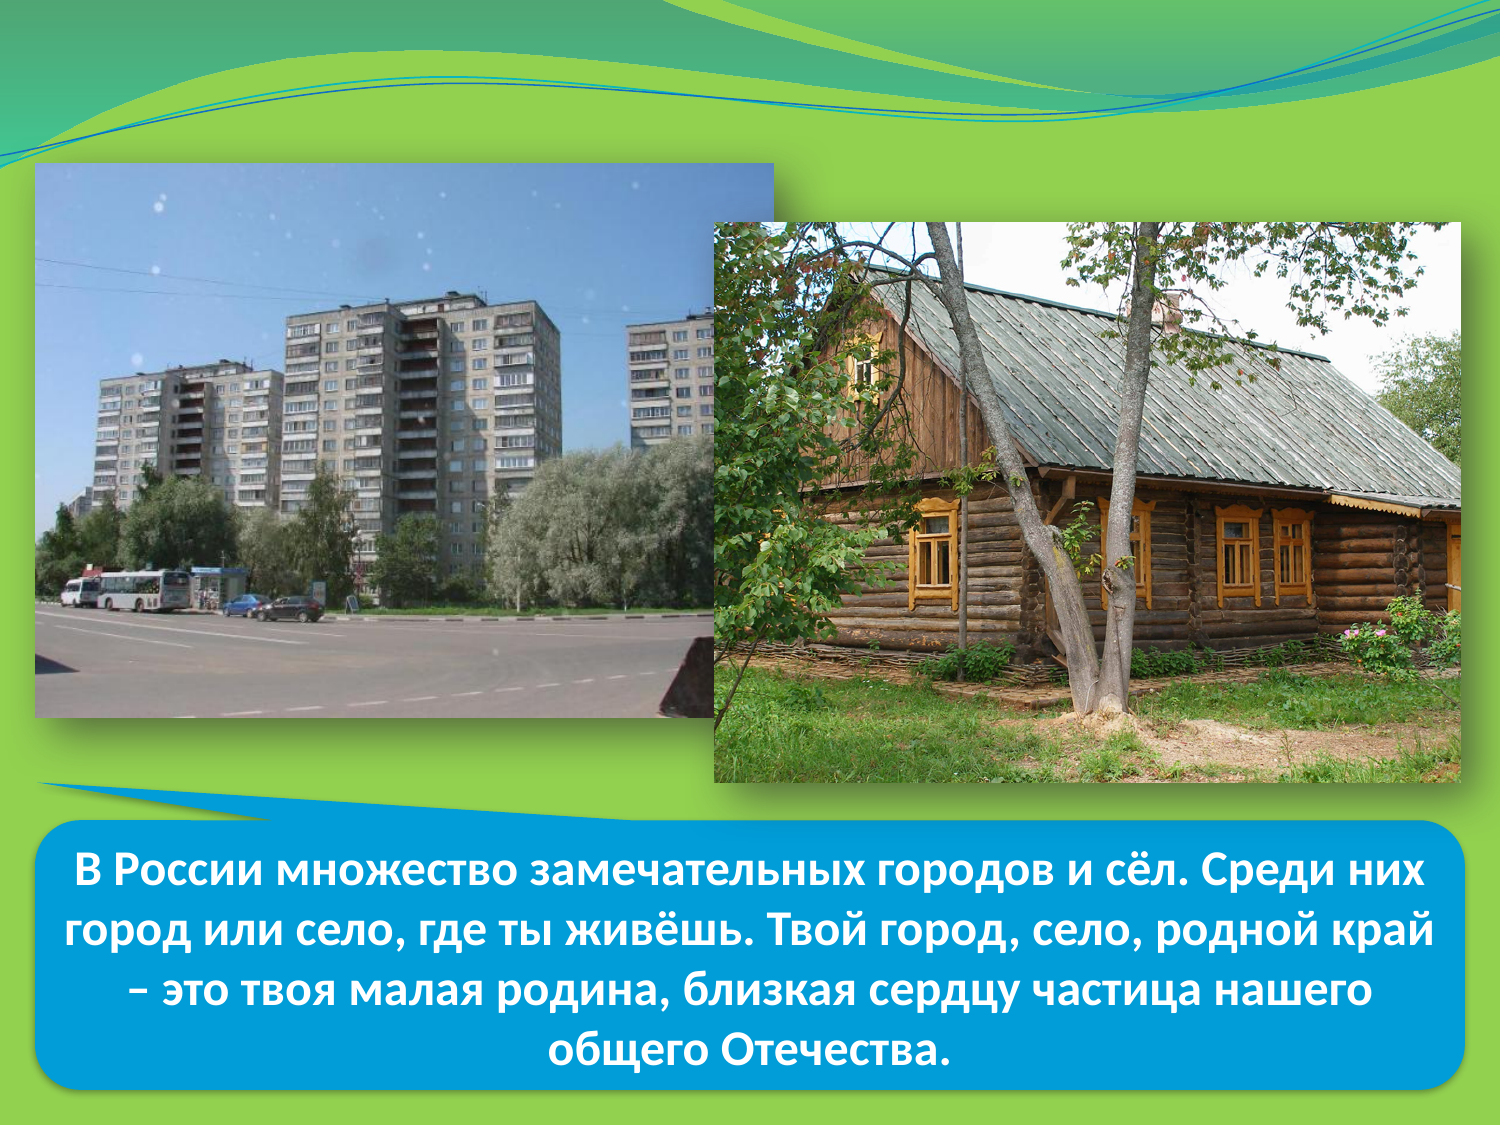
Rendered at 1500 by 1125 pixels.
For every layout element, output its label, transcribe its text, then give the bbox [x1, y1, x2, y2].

picture [34, 163, 1462, 783]
text_box В России множество замечательных городов и сёл. Среди них город или село, где ты живёшь. Твой город, село, родной край – это твоя малая родина, близкая сердцу частица нашего общего Отечества. [32, 780, 1467, 1092]
